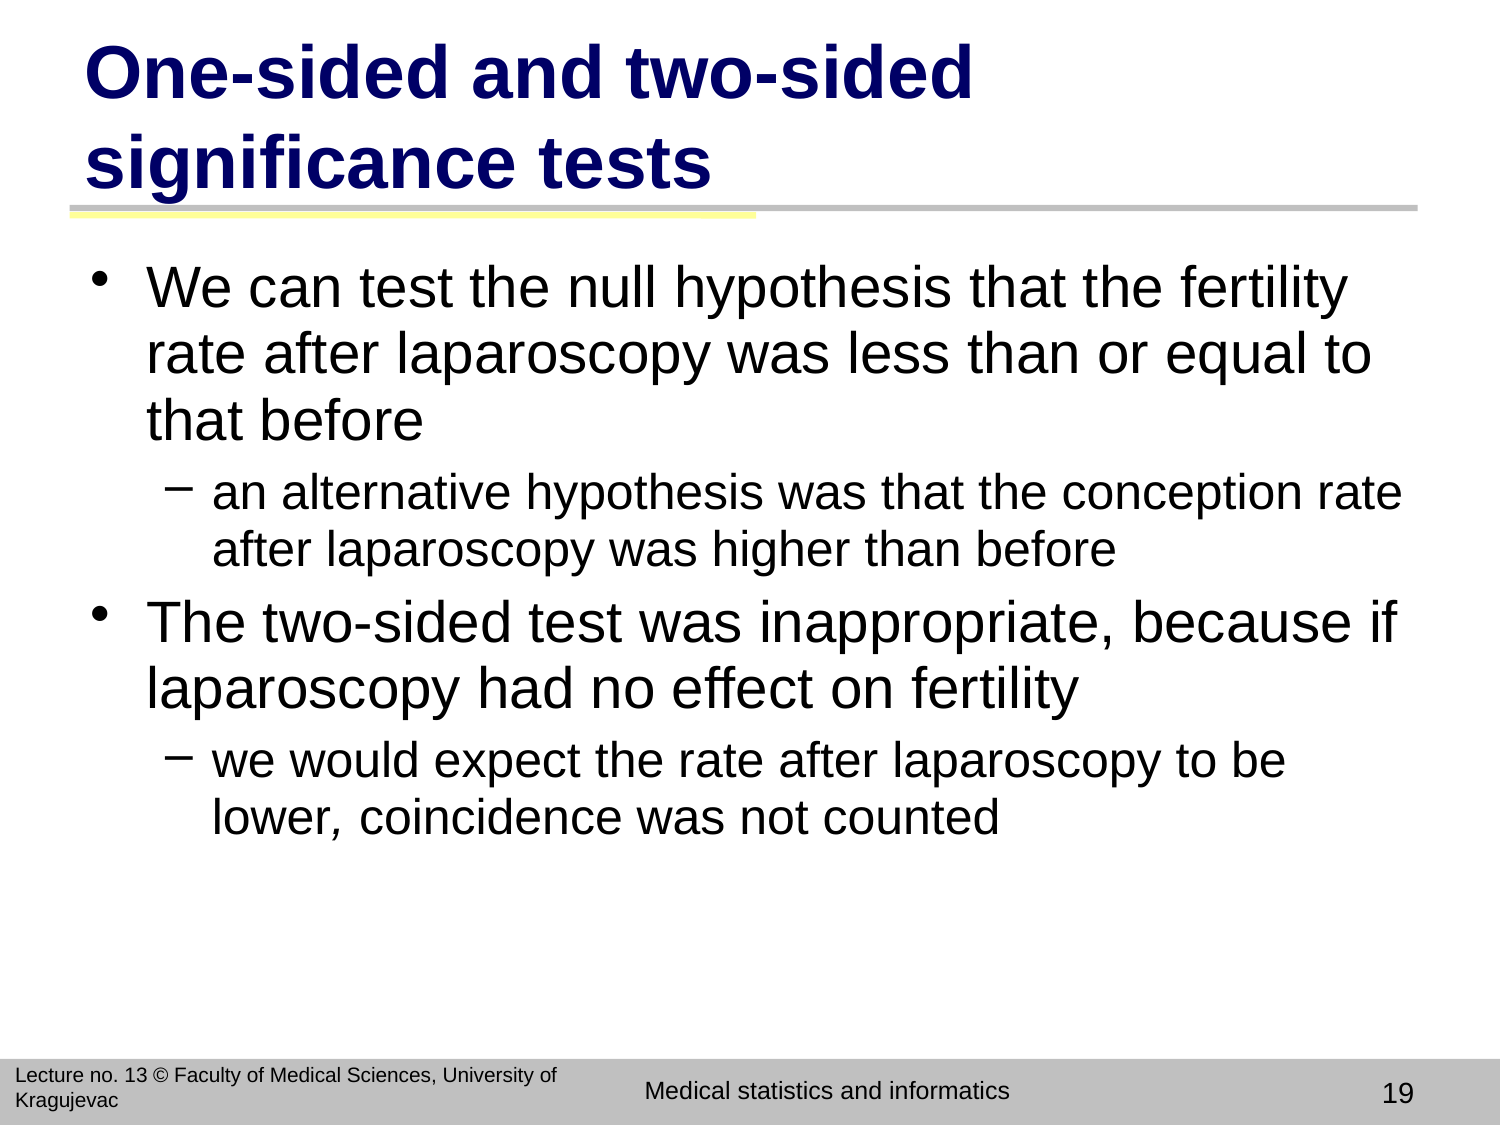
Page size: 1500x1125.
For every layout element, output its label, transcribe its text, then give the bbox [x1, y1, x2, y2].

footer Medical statistics and informatics [512, 1066, 1144, 1125]
title One-sided and two-sided significance tests [69, 19, 1426, 208]
list We can test the null hypothesis that the fertility rate after laparoscopy was less than or equal to that before an alternative hypothesis was that the conception rate after laparoscopy was higher than before The two-sided test was inappropriate, because if laparoscopy had no effect on fertility we would expect the rate after laparoscopy to be lower, coincidence was not counted [74, 246, 1426, 1023]
slide_number 19 [1164, 1066, 1430, 1125]
slide_number Lecture no. 13 © Faculty of Medical Sciences, University of Kragujevac [0, 1053, 629, 1108]
